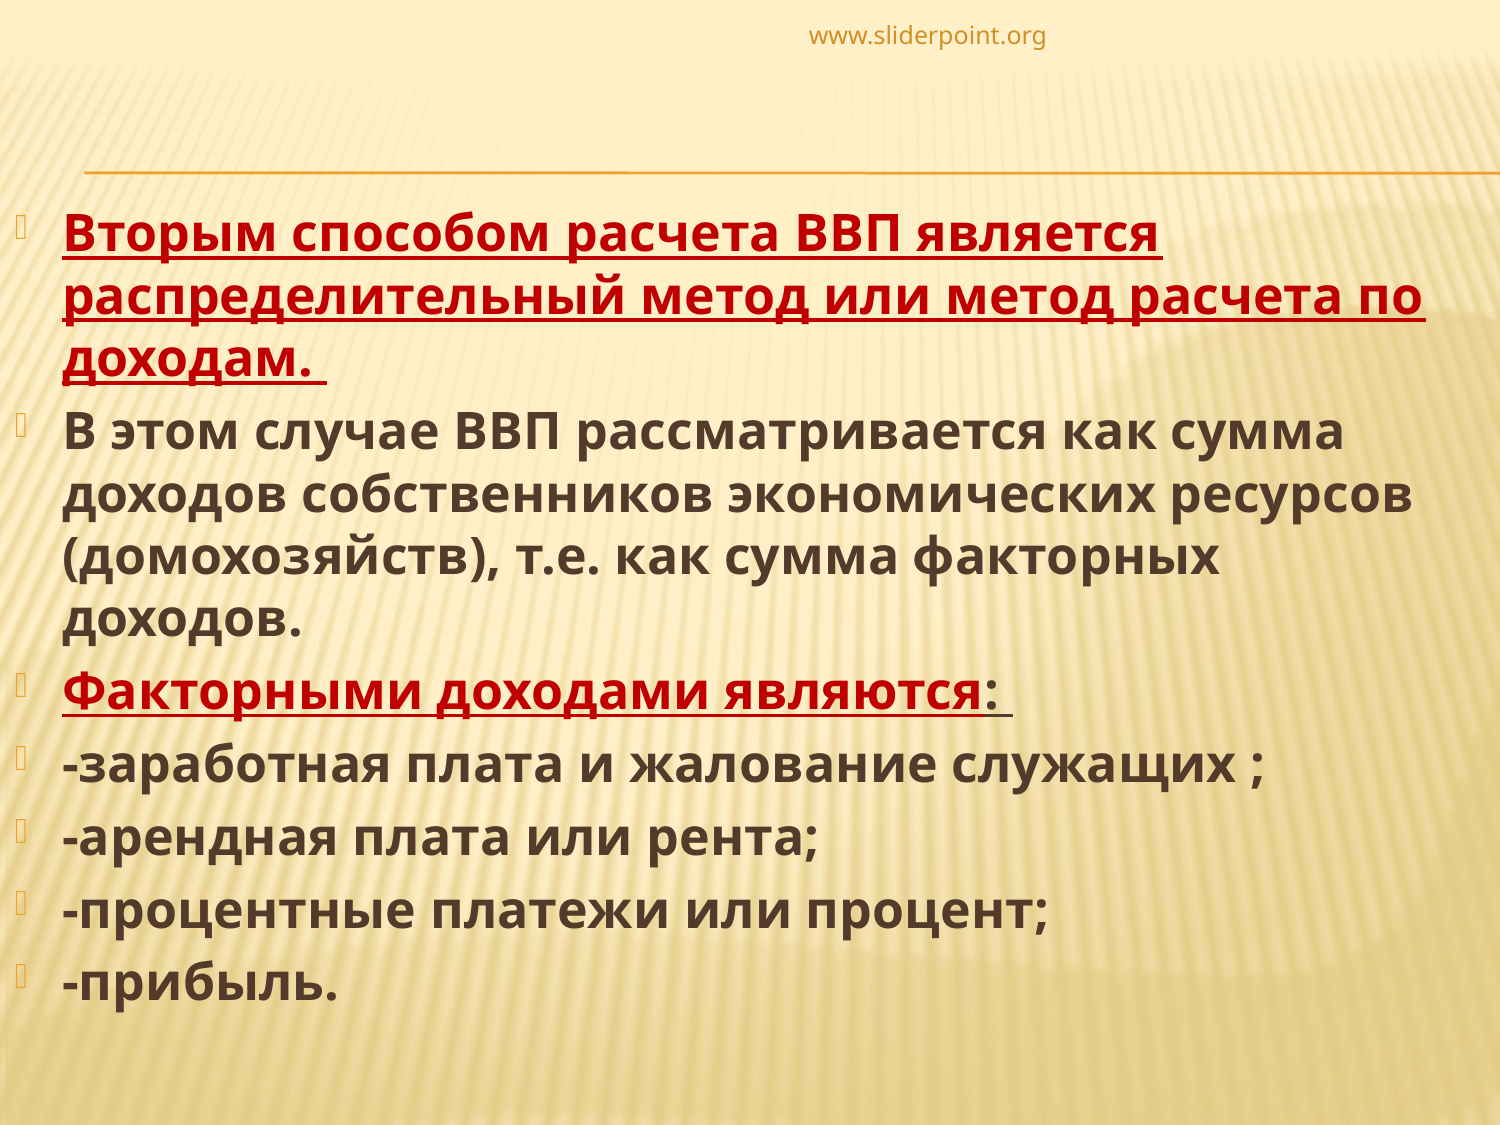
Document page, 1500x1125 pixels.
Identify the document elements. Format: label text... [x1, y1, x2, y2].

list Вторым способом расчета ВВП является распределительный метод или метод расчета по доходам. В этом случае ВВП рассматривается как сумма доходов собственников экономических ресурсов (домохозяйств), т.е. как сумма факторных доходов. Факторными доходами являются: -заработная плата и жалование служащих ; -арендная плата или рента; -процентные платежи или процент; -прибыль. [0, 46, 1466, 1025]
footer www.sliderpoint.org [587, 12, 1063, 60]
